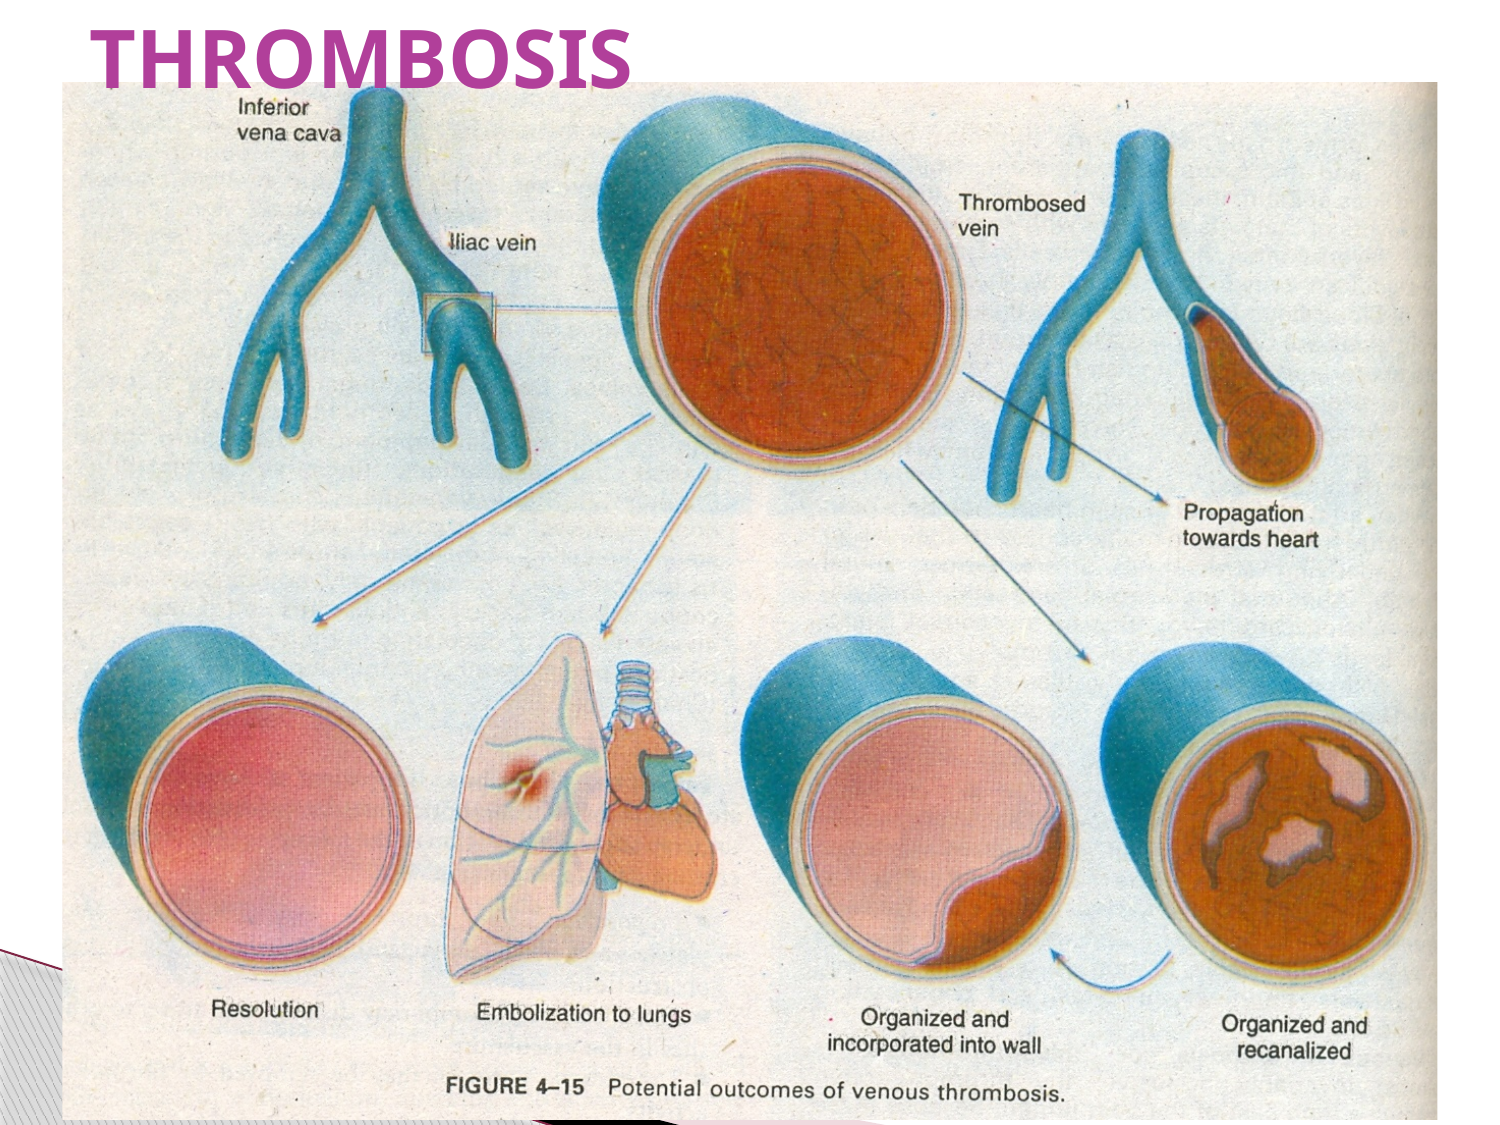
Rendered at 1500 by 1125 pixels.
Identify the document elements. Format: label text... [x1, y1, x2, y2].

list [62, 81, 1438, 1120]
title THROMBOSIS [75, 0, 1425, 81]
